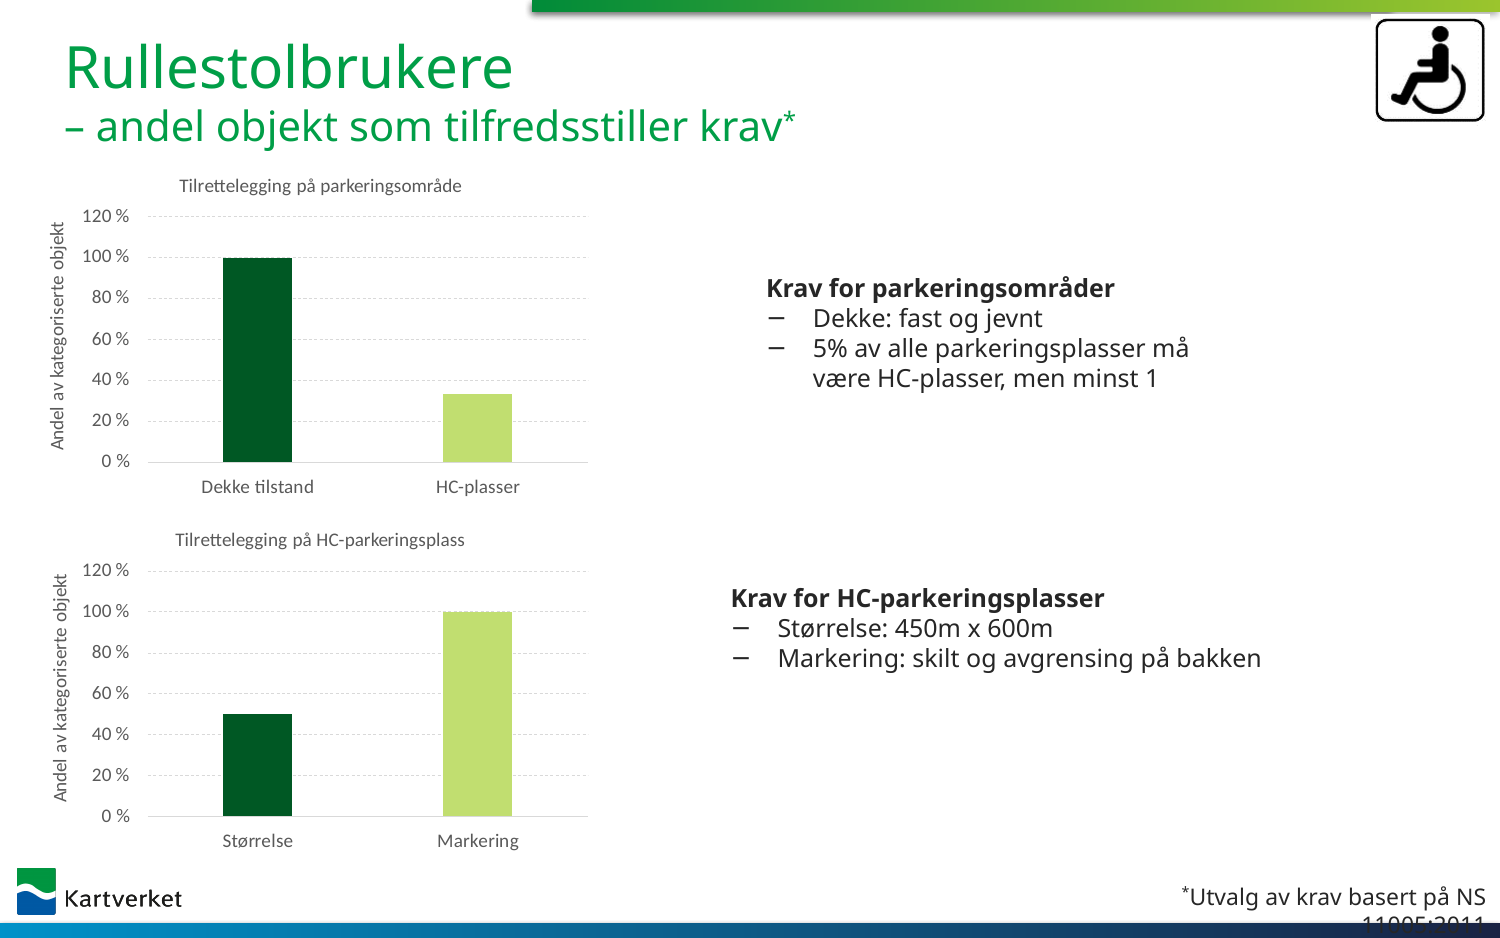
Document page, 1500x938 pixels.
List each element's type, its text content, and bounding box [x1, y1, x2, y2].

picture [41, 166, 599, 505]
text_box Krav for parkeringsområder Dekke: fast og jevnt 5% av alle parkeringsplasser må være HC-plasser, men minst 1 [751, 264, 1232, 400]
text_box Rullestolbrukere – andel objekt som tilfredsstiller krav* [49, 23, 1431, 158]
text_box *Utvalg av krav basert på NS 11005:2011 [1068, 873, 1500, 938]
picture [1371, 13, 1491, 127]
text_box Krav for HC-parkeringsplasser Størrelse: 450m x 600m Markering: skilt og avgrensing på bakken [715, 574, 1278, 680]
picture [41, 520, 599, 859]
